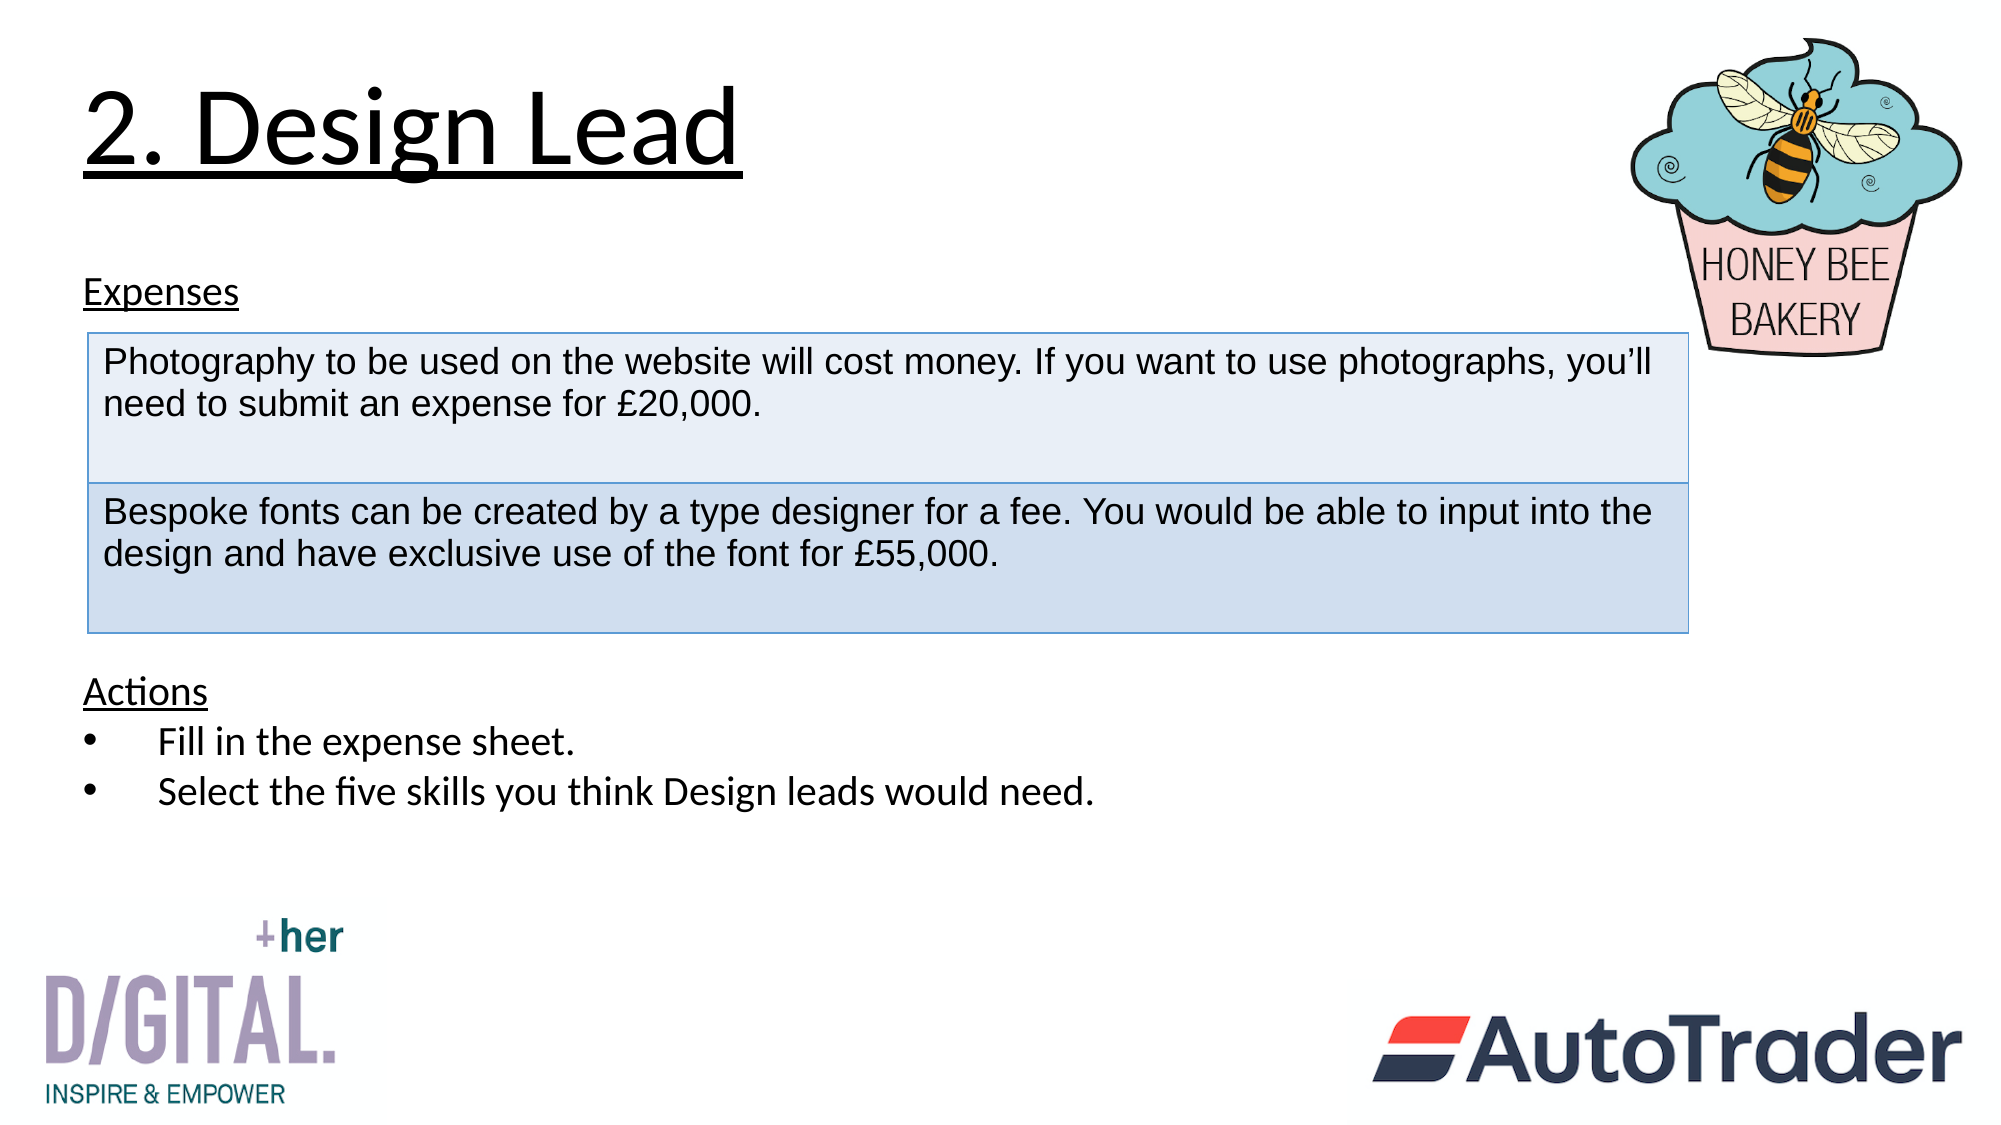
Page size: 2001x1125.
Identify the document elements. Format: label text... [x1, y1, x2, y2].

picture [1591, 0, 2000, 401]
text_box Expenses Actions Fill in the expense sheet. Select the five skills you think Design leads would need. [67, 256, 1669, 872]
table_header Photography to be used on the website will cost money. If you want to use photographs, you’ll need to submit an expense for £20,000. [89, 334, 1688, 482]
picture [1347, 978, 2000, 1125]
picture [0, 897, 387, 1125]
table_cell Bespoke fonts can be created by a type designer for a fee. You would be able to input into the design and have exclusive use of the font for £55,000. [89, 484, 1688, 632]
text_box 2. Design Lead [67, 44, 1586, 195]
